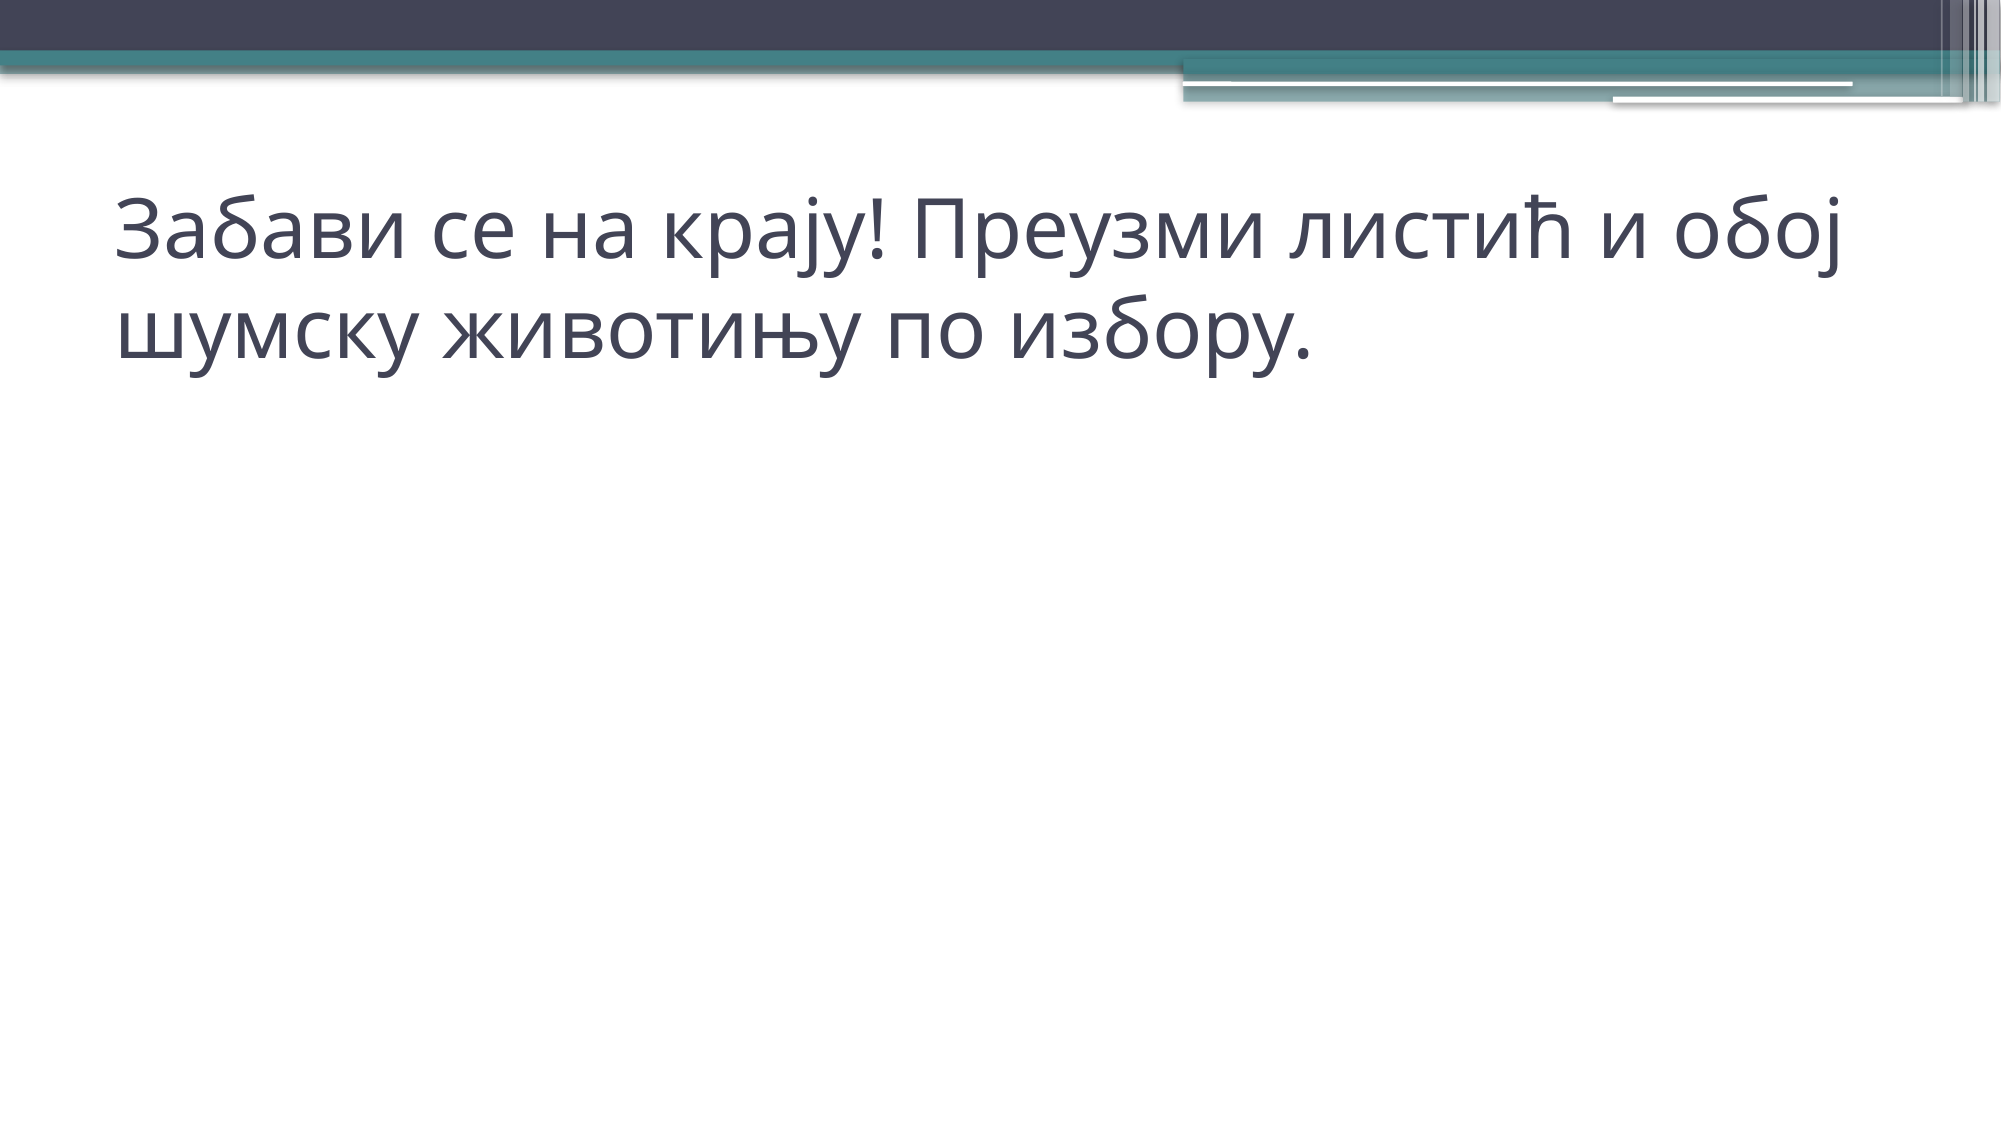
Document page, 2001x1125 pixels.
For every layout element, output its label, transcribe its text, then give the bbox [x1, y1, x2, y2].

title Забави се на крају! Преузми листић и обој шумску животињу по избору. [99, 187, 1900, 363]
